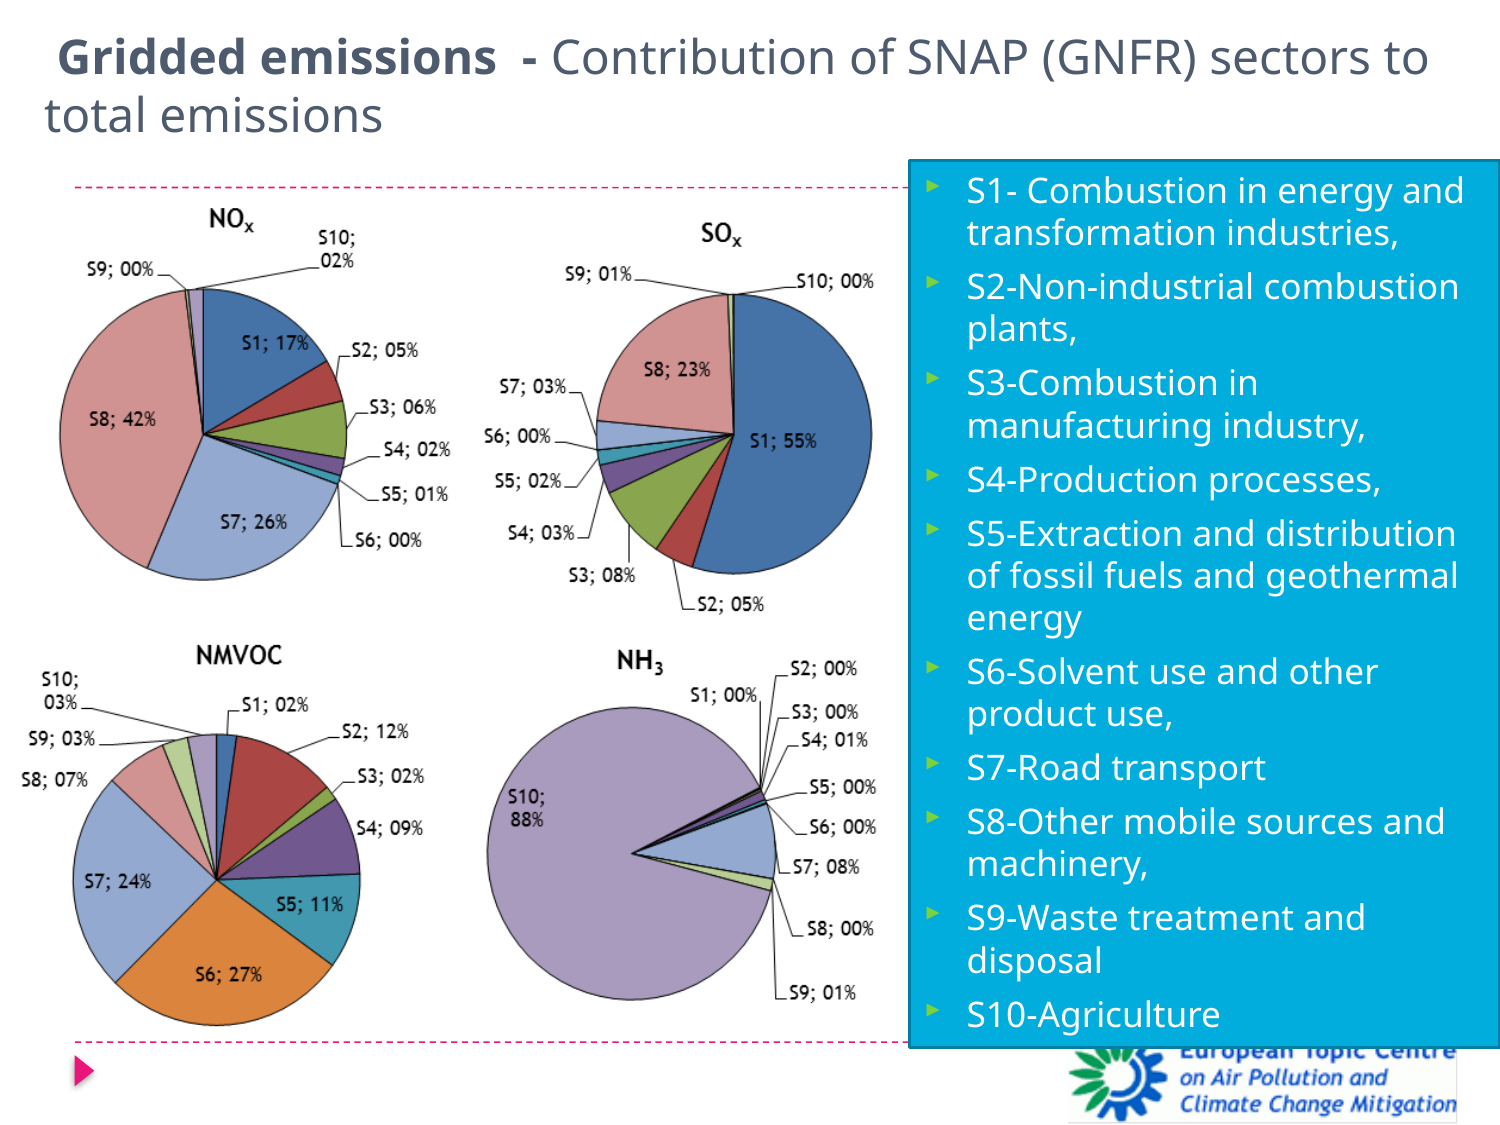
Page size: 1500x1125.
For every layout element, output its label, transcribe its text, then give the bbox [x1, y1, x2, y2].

title Gridded emissions - Contribution of SNAP (GNFR) sectors to total emissions [29, 19, 1500, 149]
picture [1068, 1050, 1459, 1125]
picture [0, 184, 907, 1048]
list S1- Combustion in energy and transformation industries, S2-Non-industrial combustion plants, S3-Combustion in manufacturing industry, S4-Production processes, S5-Extraction and distribution of fossil fuels and geothermal energy S6-Solvent use and other product use, S7-Road transport S8-Other mobile sources and machinery, S9-Waste treatment and disposal S10-Agriculture [908, 159, 1500, 1049]
